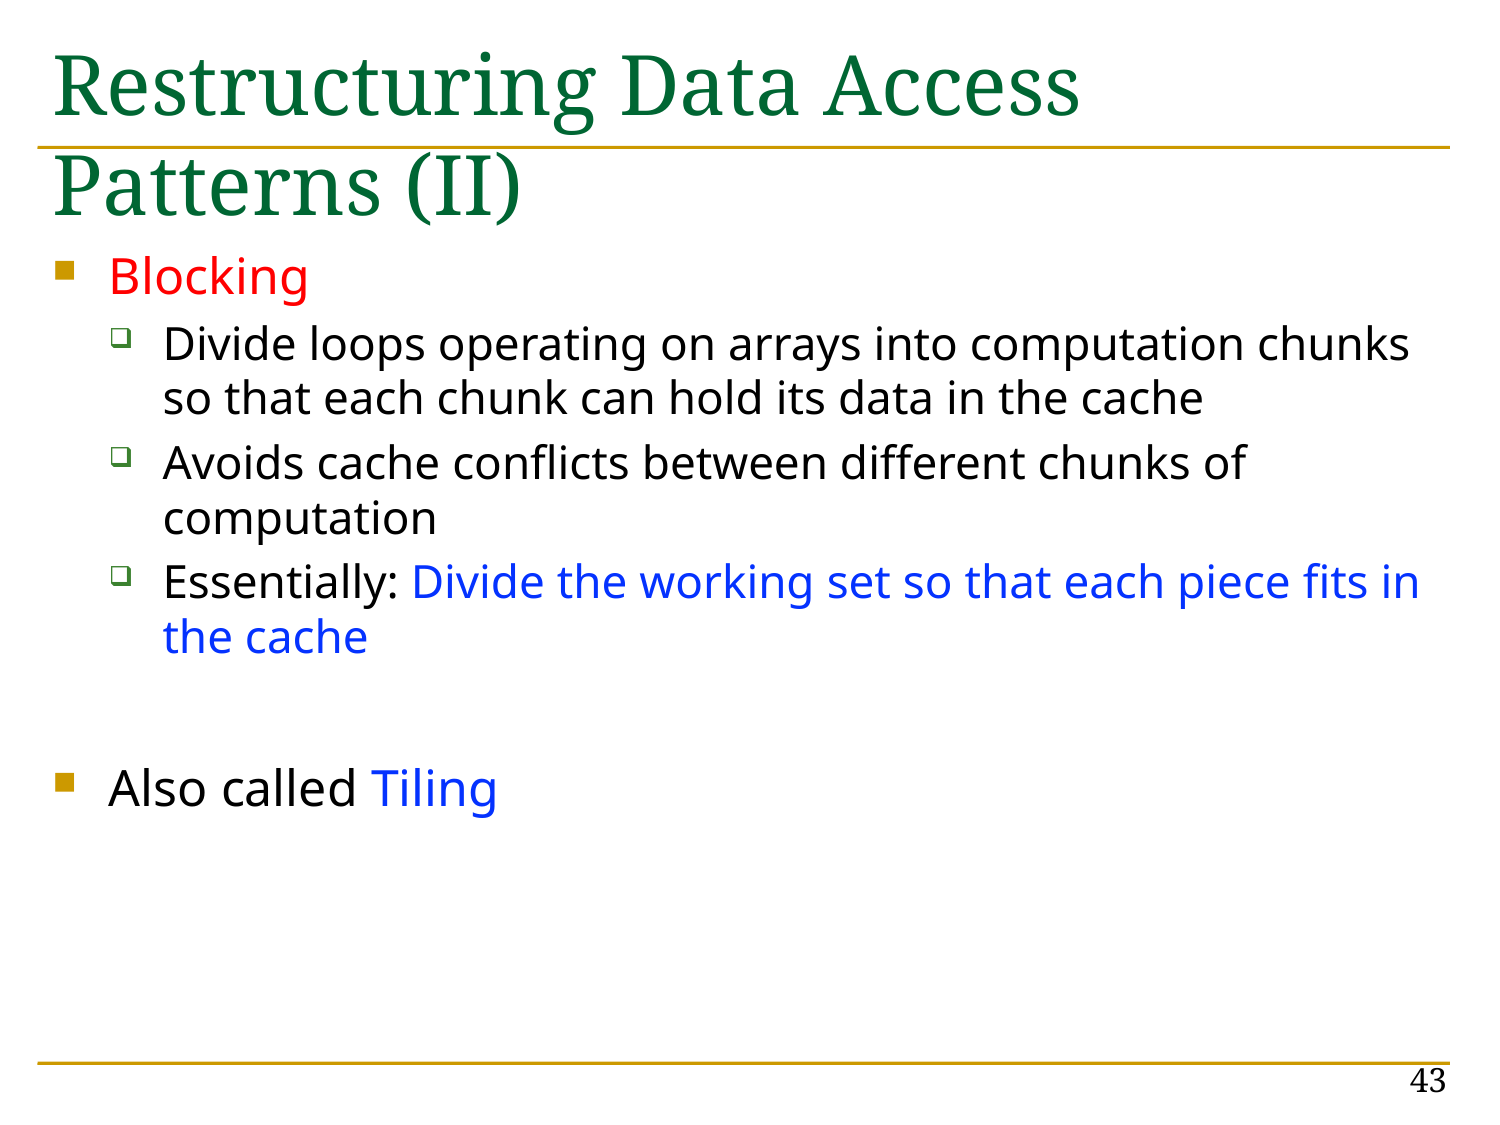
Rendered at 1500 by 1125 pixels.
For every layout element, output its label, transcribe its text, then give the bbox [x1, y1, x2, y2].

list Blocking Divide loops operating on arrays into computation chunks so that each chunk can hold its data in the cache Avoids cache conflicts between different chunks of computation Essentially: Divide the working set so that each piece fits in the cache Also called Tiling [37, 237, 1450, 1125]
title Restructuring Data Access Patterns (II) [37, 24, 1450, 200]
slide_number 43 [1111, 1036, 1462, 1112]
